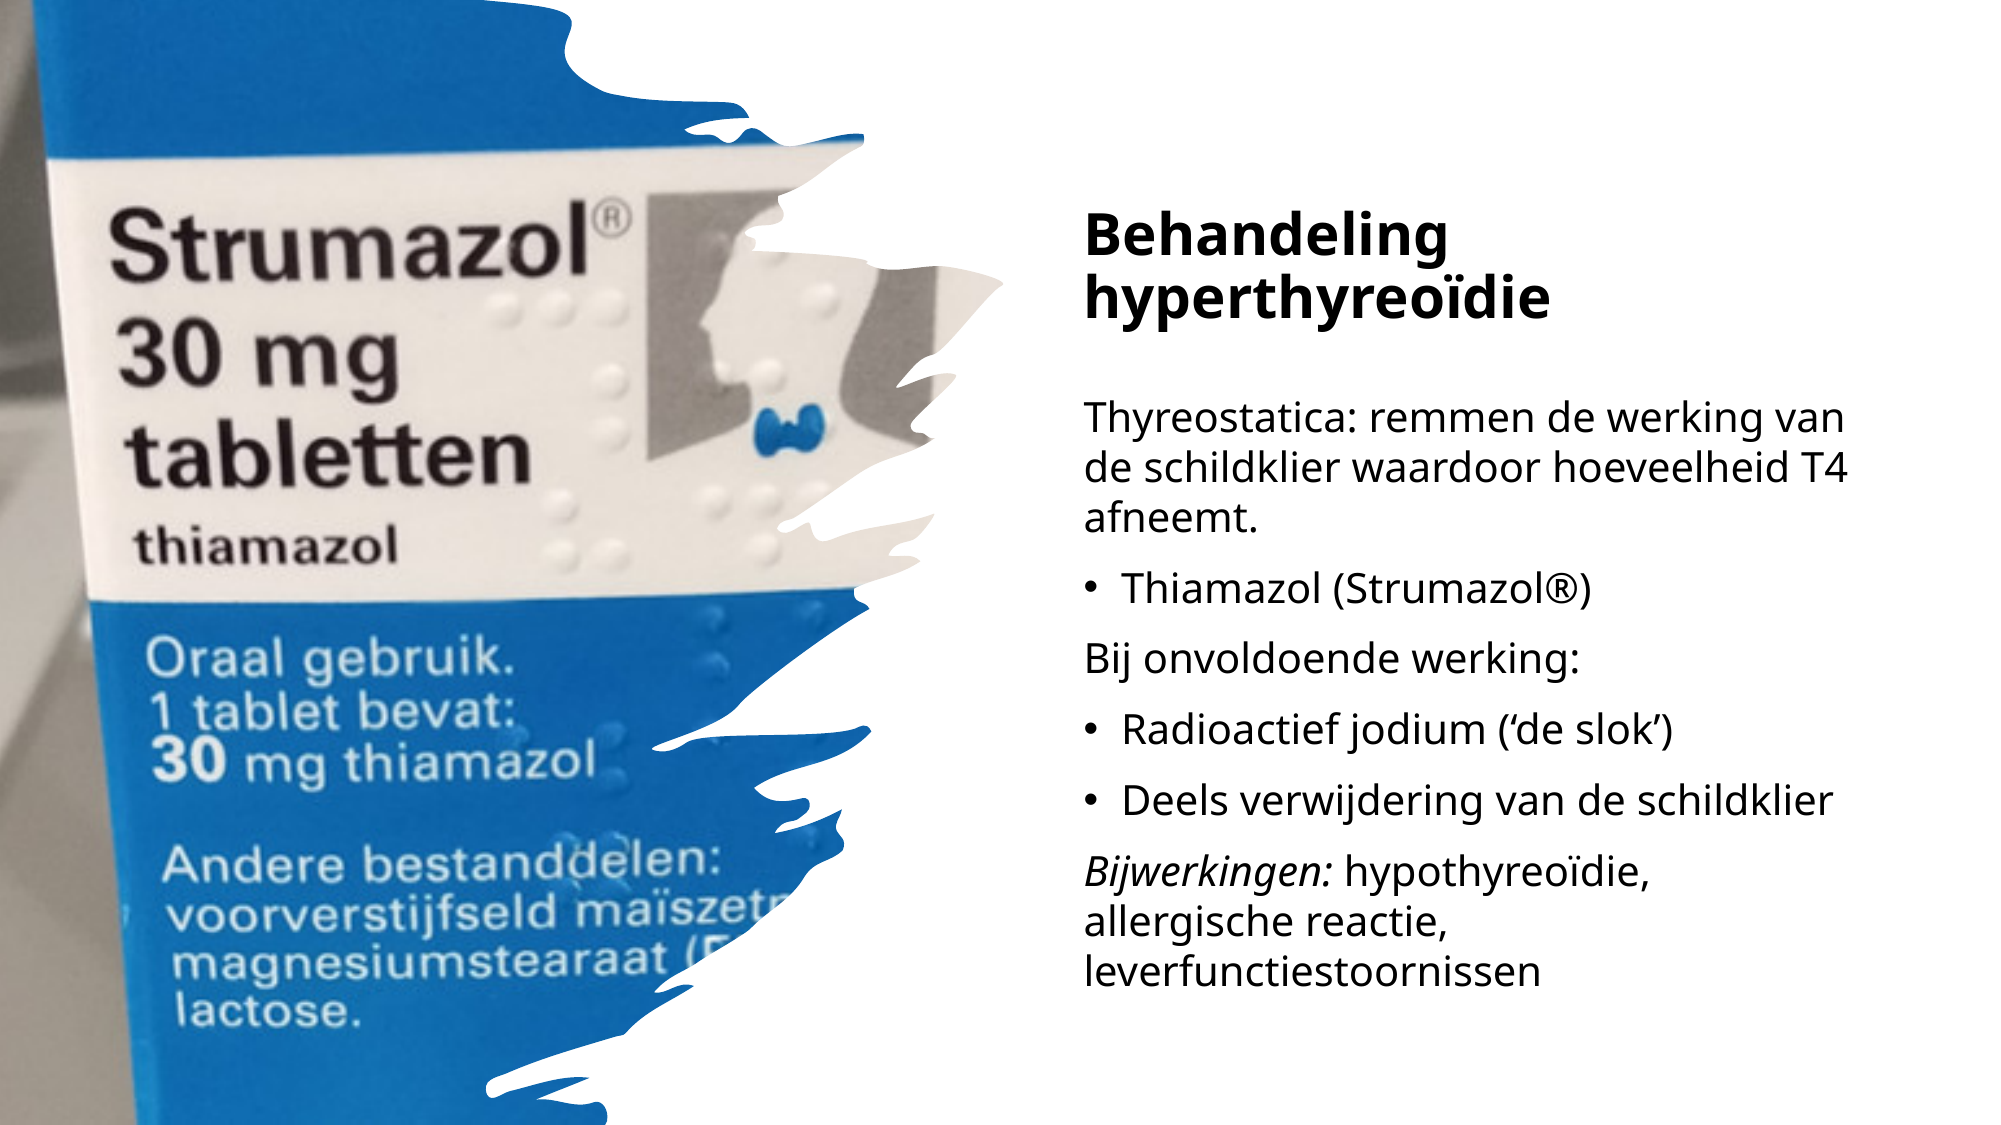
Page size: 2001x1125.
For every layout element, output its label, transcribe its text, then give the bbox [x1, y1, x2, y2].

text_box [1004, 0, 2000, 1125]
title Behandeling hyperthyreoïdie [1068, 197, 1784, 340]
picture [0, 0, 1004, 1125]
list Thyreostatica: remmen de werking van de schildklier waardoor hoeveelheid T4 afneemt. Thiamazol (Strumazol®) Bij onvoldoende werking: Radioactief jodium (‘de slok’) Deels verwijdering van de schildklier Bijwerkingen: hypothyreoïdie, allergische reactie, leverfunctiestoornissen [1068, 382, 1881, 1014]
